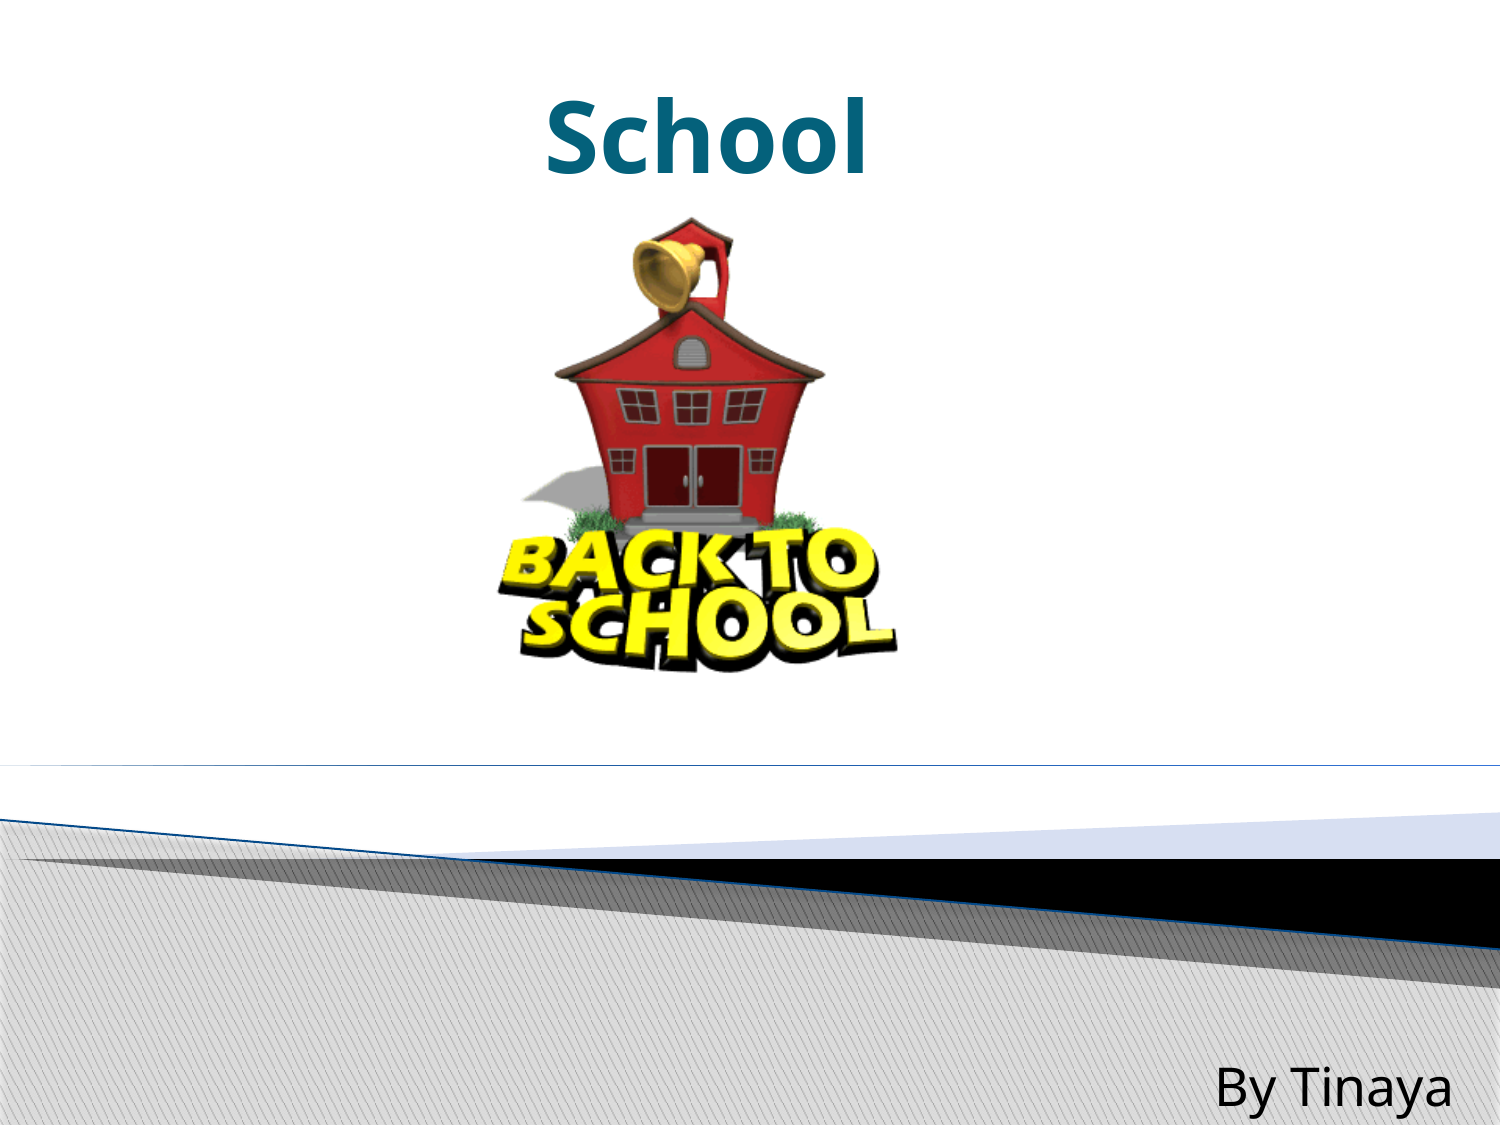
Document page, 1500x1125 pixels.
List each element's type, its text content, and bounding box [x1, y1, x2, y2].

picture [418, 196, 979, 685]
picture [5, 859, 1500, 989]
subtitle By Tinaya [183, 1045, 1472, 1125]
title School [76, 30, 1365, 201]
